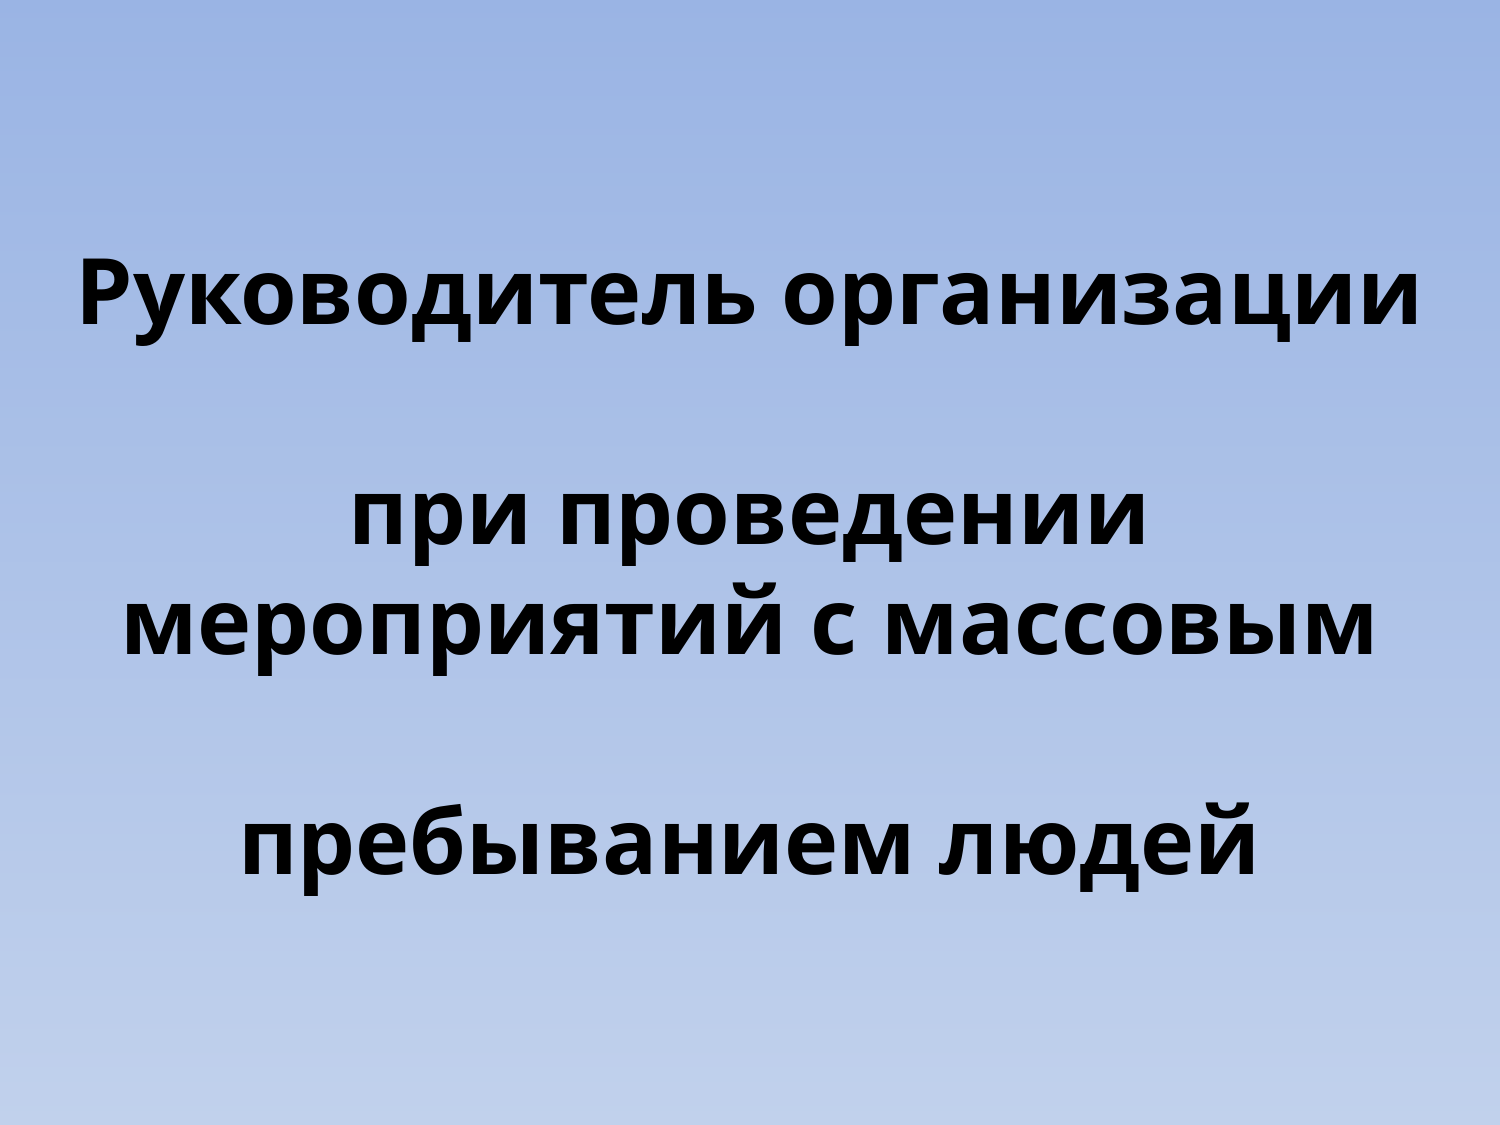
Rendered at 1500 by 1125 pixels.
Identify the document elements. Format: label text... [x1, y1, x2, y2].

title Руководитель организации при проведении мероприятий с массовым пребыванием людей [0, 0, 1500, 1125]
